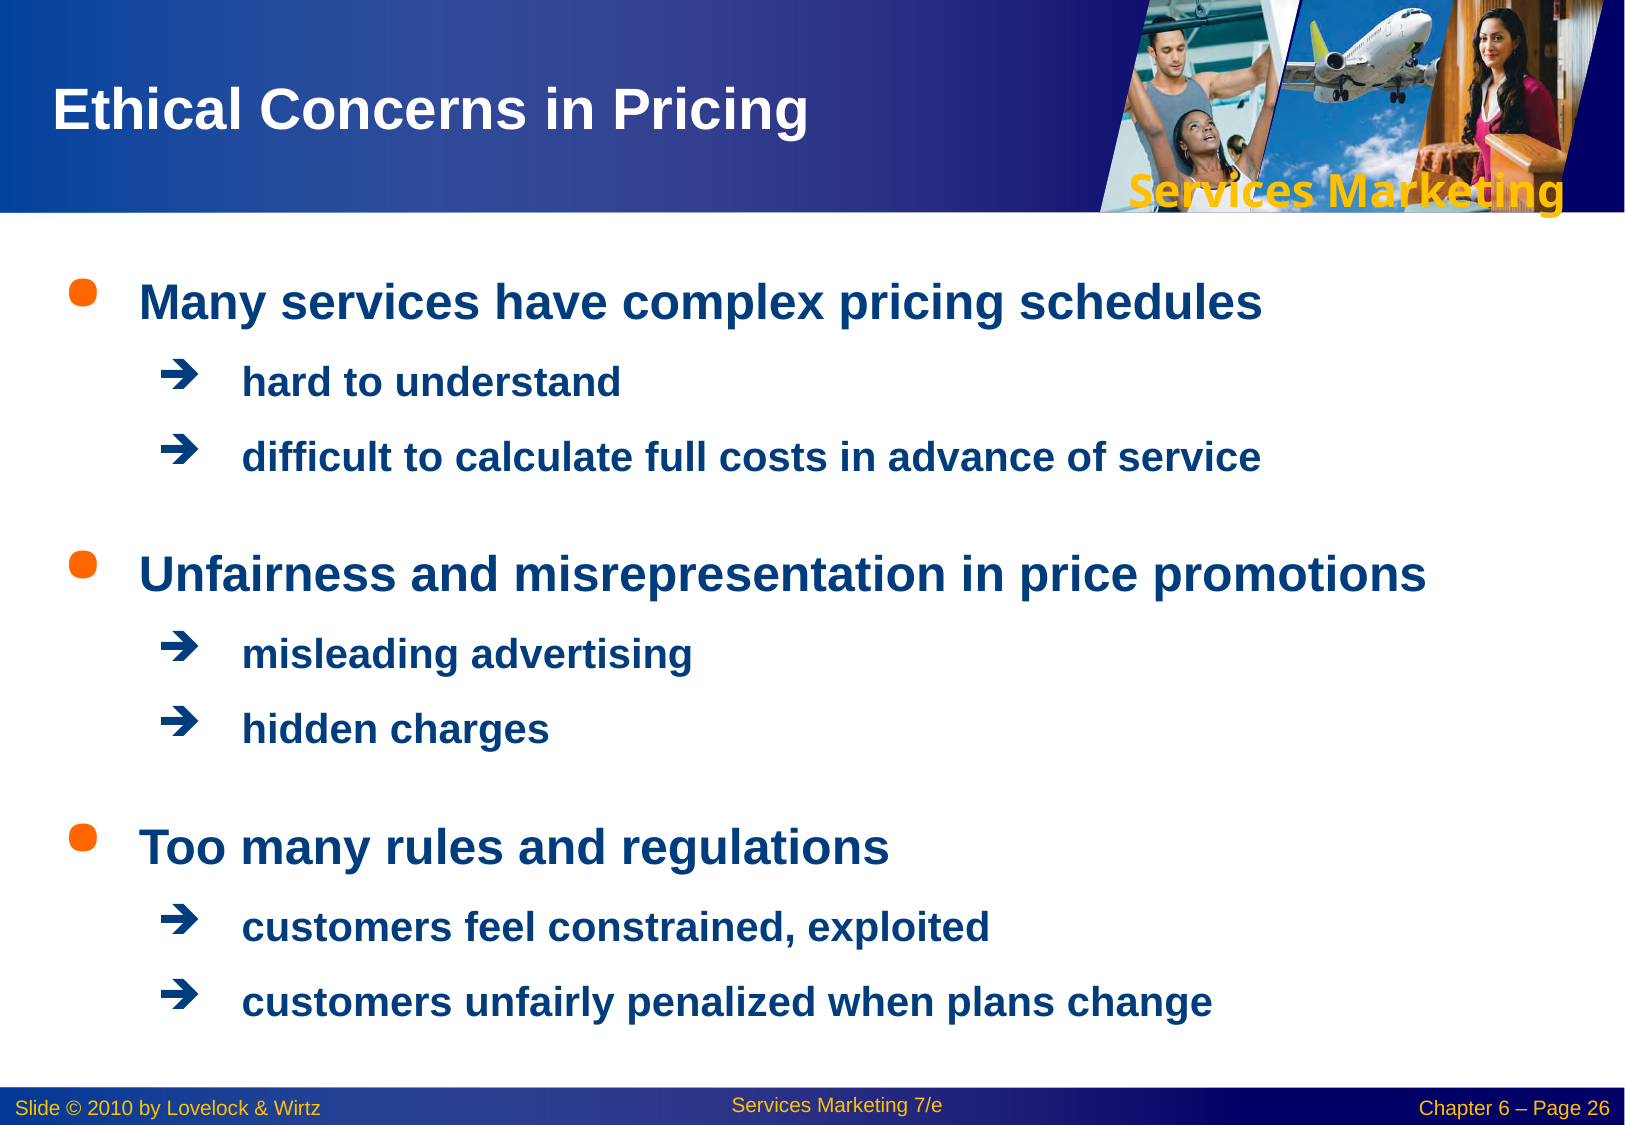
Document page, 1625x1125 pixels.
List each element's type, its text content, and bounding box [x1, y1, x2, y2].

list Many services have complex pricing schedules hard to understand difficult to calculate full costs in advance of service Unfairness and misrepresentation in price promotions misleading advertising hidden charges Too many rules and regulations customers feel constrained, exploited customers unfairly penalized when plans change [49, 261, 1588, 1051]
picture [1546, 187, 1556, 202]
picture [1162, 186, 1172, 192]
title Ethical Concerns in Pricing [36, 37, 1088, 176]
picture [1100, 0, 1604, 213]
